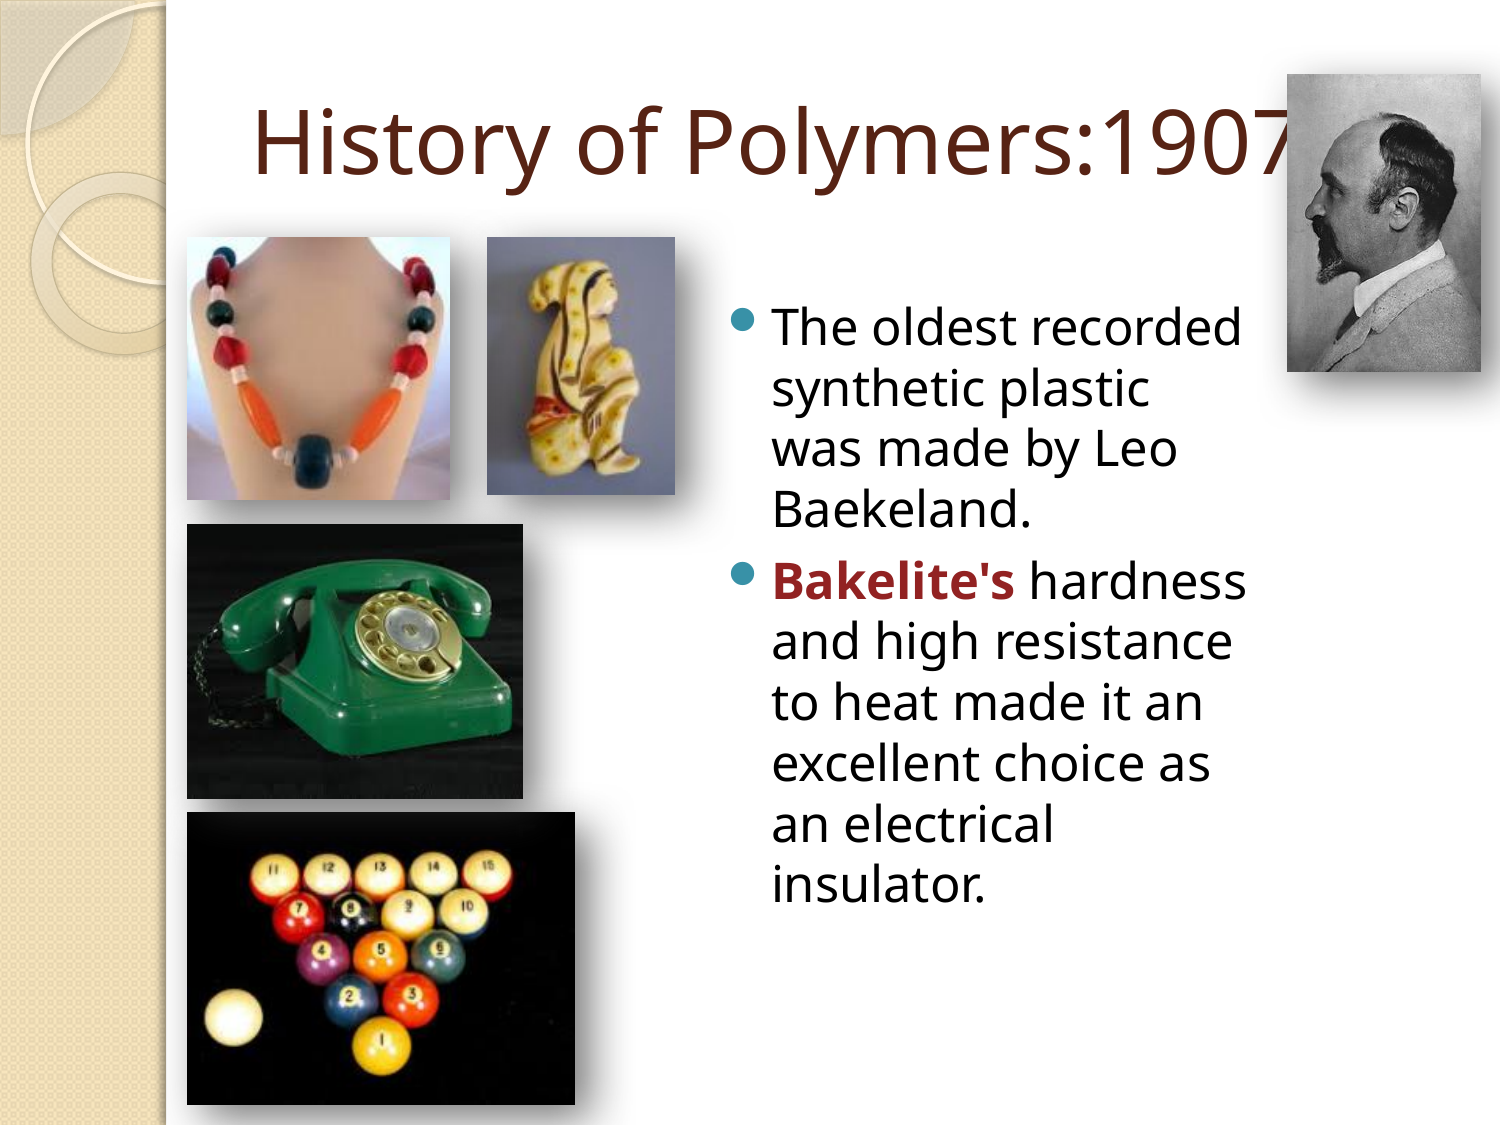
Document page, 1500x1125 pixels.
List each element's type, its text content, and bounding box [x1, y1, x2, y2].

picture [1287, 74, 1481, 372]
picture [187, 524, 523, 800]
title History of Polymers:1907 [235, 45, 1466, 233]
list The oldest recorded synthetic plastic was made by Leo Baekeland. Bakelite's hardness and high resistance to heat made it an excellent choice as an electrical insulator. [699, 287, 1263, 1005]
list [487, 237, 676, 496]
picture [187, 237, 451, 501]
picture [187, 812, 576, 1105]
